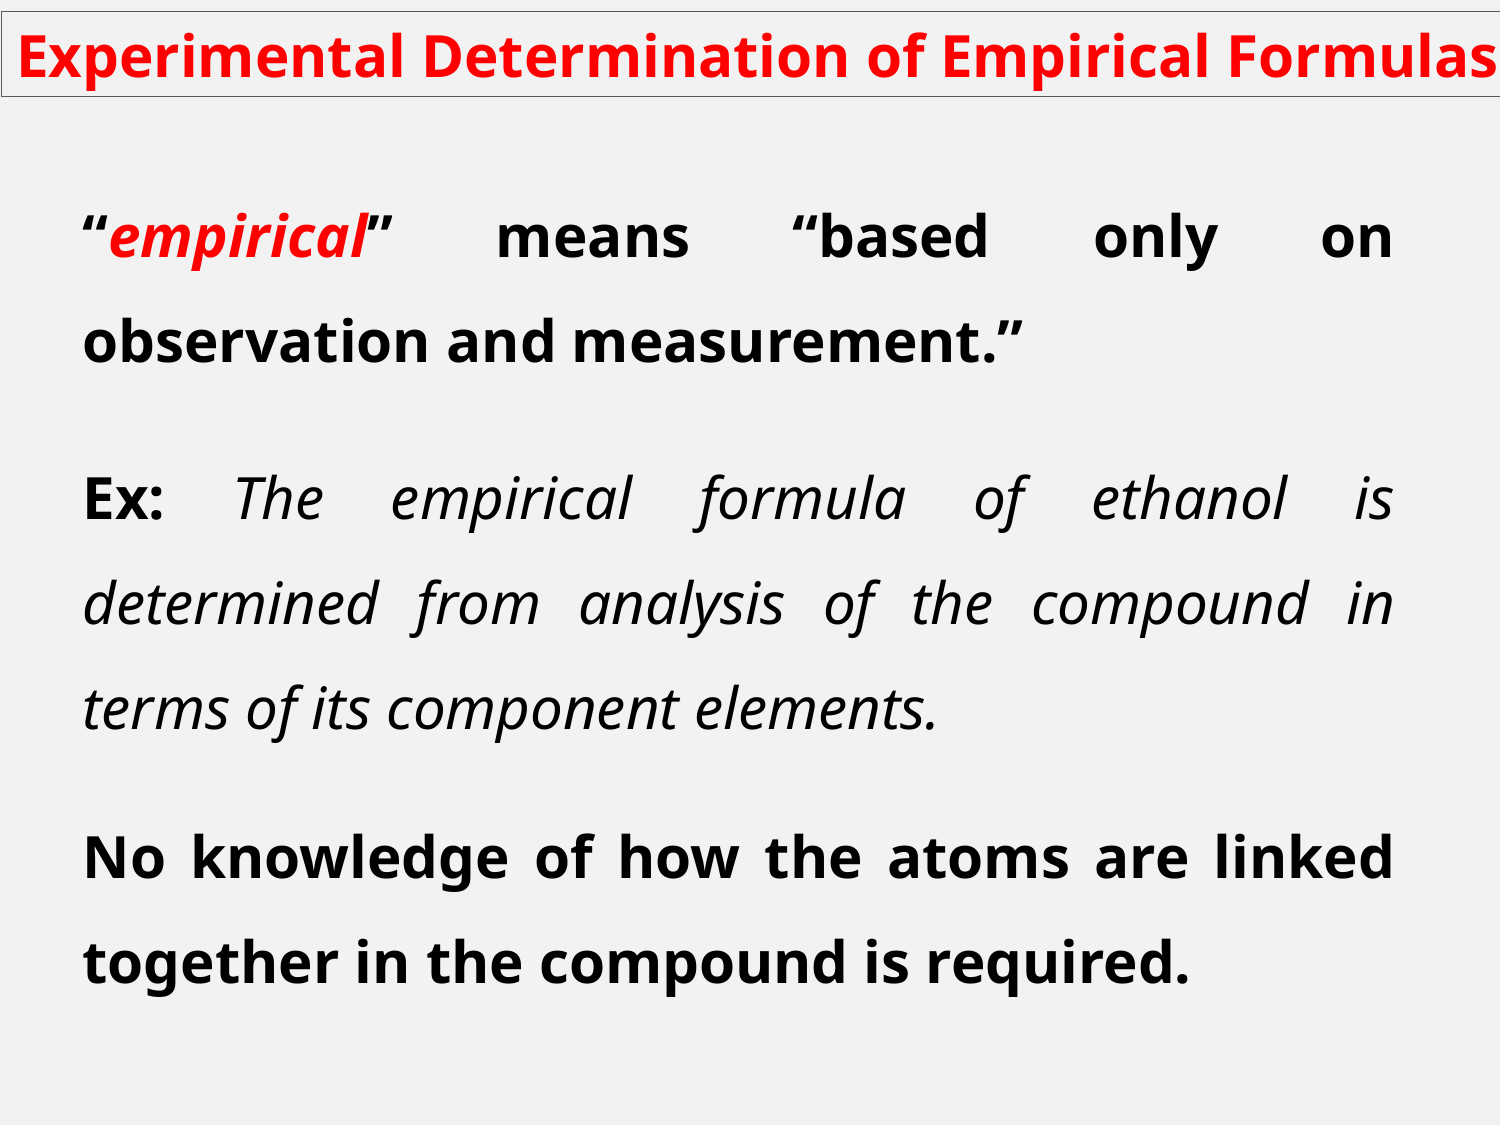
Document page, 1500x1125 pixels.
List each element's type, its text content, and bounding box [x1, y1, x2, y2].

text_box No knowledge of how the atoms are linked together in the compound is required. [67, 777, 1410, 1003]
text_box Experimental Determination of Empirical Formulas [1, 11, 1500, 97]
text_box Ex: The empirical formula of ethanol is determined from analysis of the compound in terms of its component elements. [67, 418, 1410, 749]
text_box “empirical” means “based only on observation and measurement.” [67, 156, 1410, 382]
